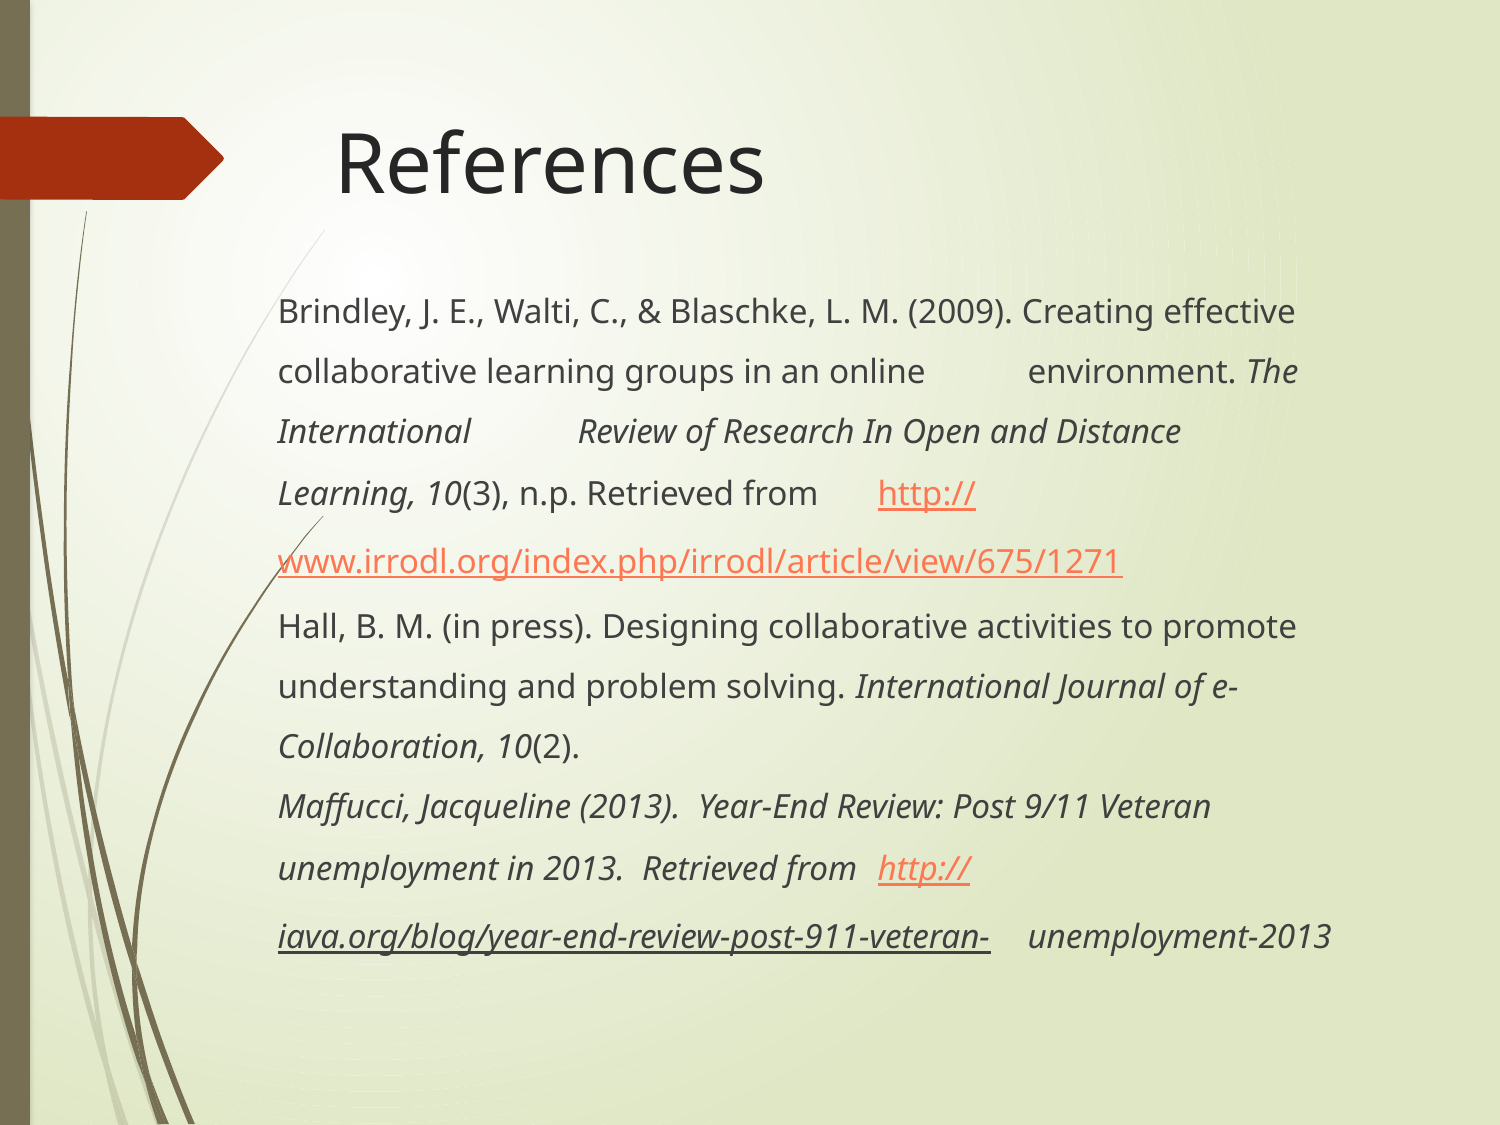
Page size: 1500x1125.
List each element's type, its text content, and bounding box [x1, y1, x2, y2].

list Brindley, J. E., Walti, C., & Blaschke, L. M. (2009). Creating effective collaborative learning groups in an online environment. The International Review of Research In Open and Distance Learning, 10(3), n.p. Retrieved from http://www.irrodl.org/index.php/irrodl/article/view/6 75/1271 Hall, B. M. (in press). Designing collaborative activities to promote understanding and problem solving. International Journal of e- Collaboration, 10(2). Maffucci, Jacqueline (2013). Year-End Review: Post 9/11 Veteran unemployment in 2013. Retrieved from http://iava.org/blog/year-end- review-post-911-veteran- unemployment-2013 [262, 262, 1400, 970]
title References [319, 102, 1400, 262]
